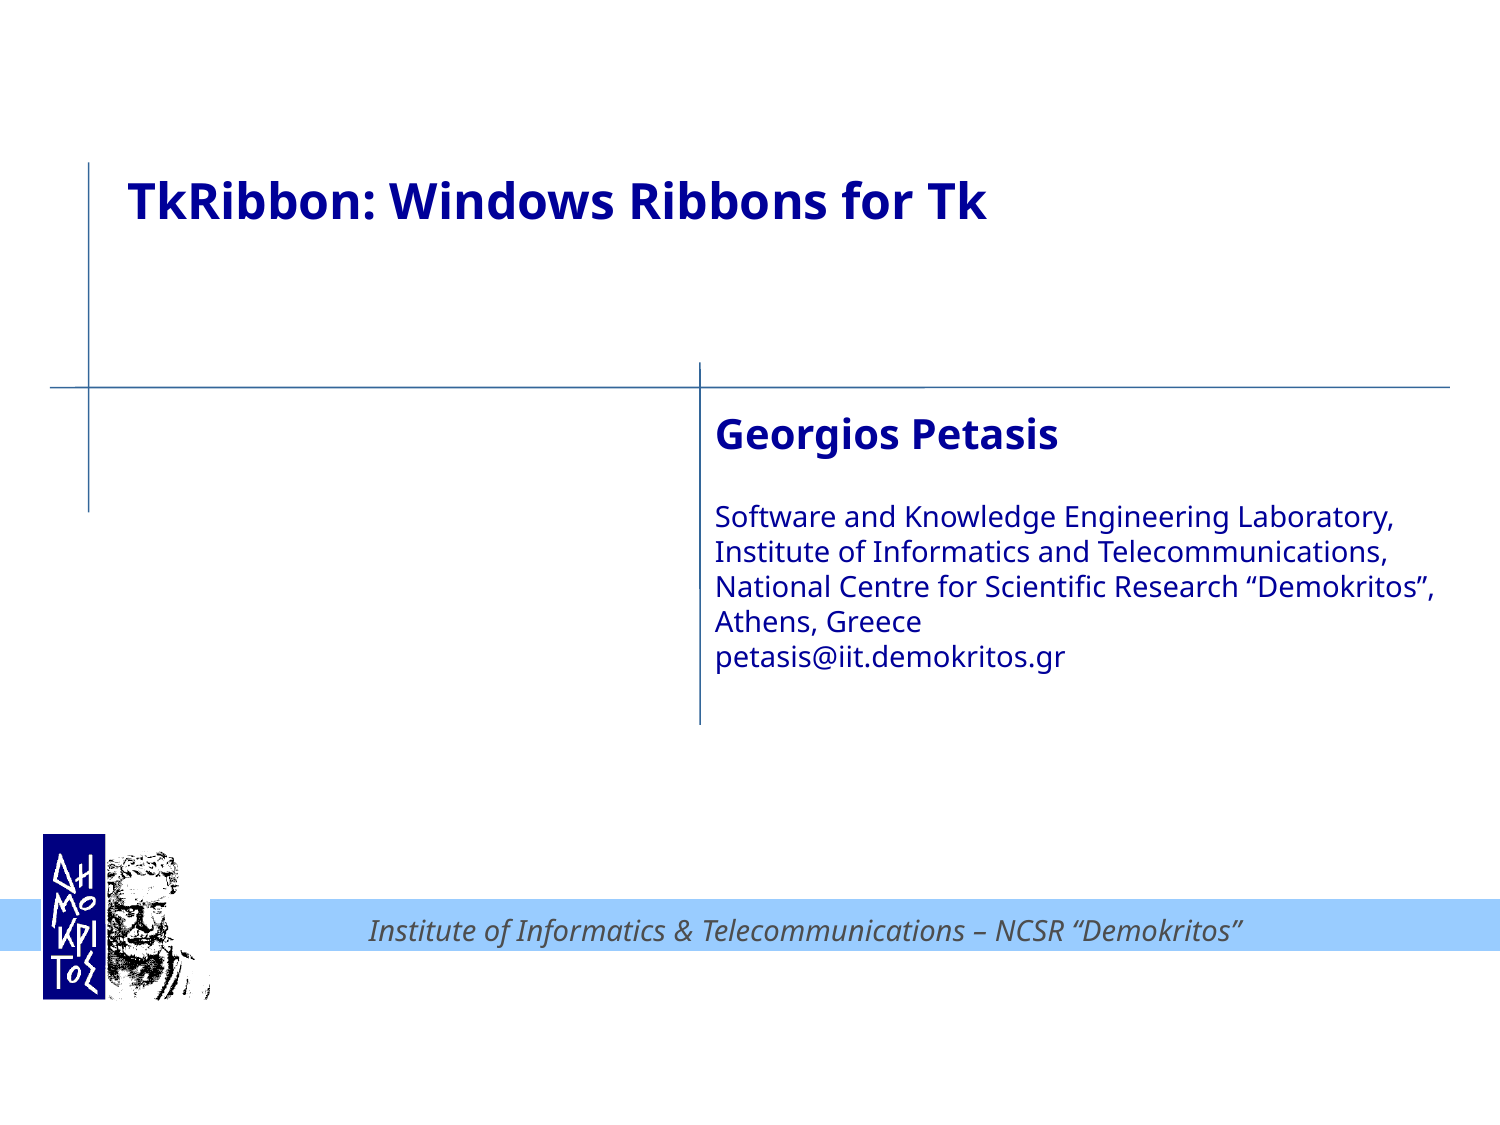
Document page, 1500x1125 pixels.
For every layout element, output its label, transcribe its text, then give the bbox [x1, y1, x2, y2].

subtitle Georgios Petasis Software and Knowledge Engineering Laboratory, Institute of Informatics and Telecommunications, National Centre for Scientific Research “Demokritos”, Athens, Greece petasis@iit.demokritos.gr [699, 399, 1500, 801]
picture [41, 834, 210, 1002]
title TkRibbon: Windows Ribbons for Tk [111, 162, 1438, 388]
